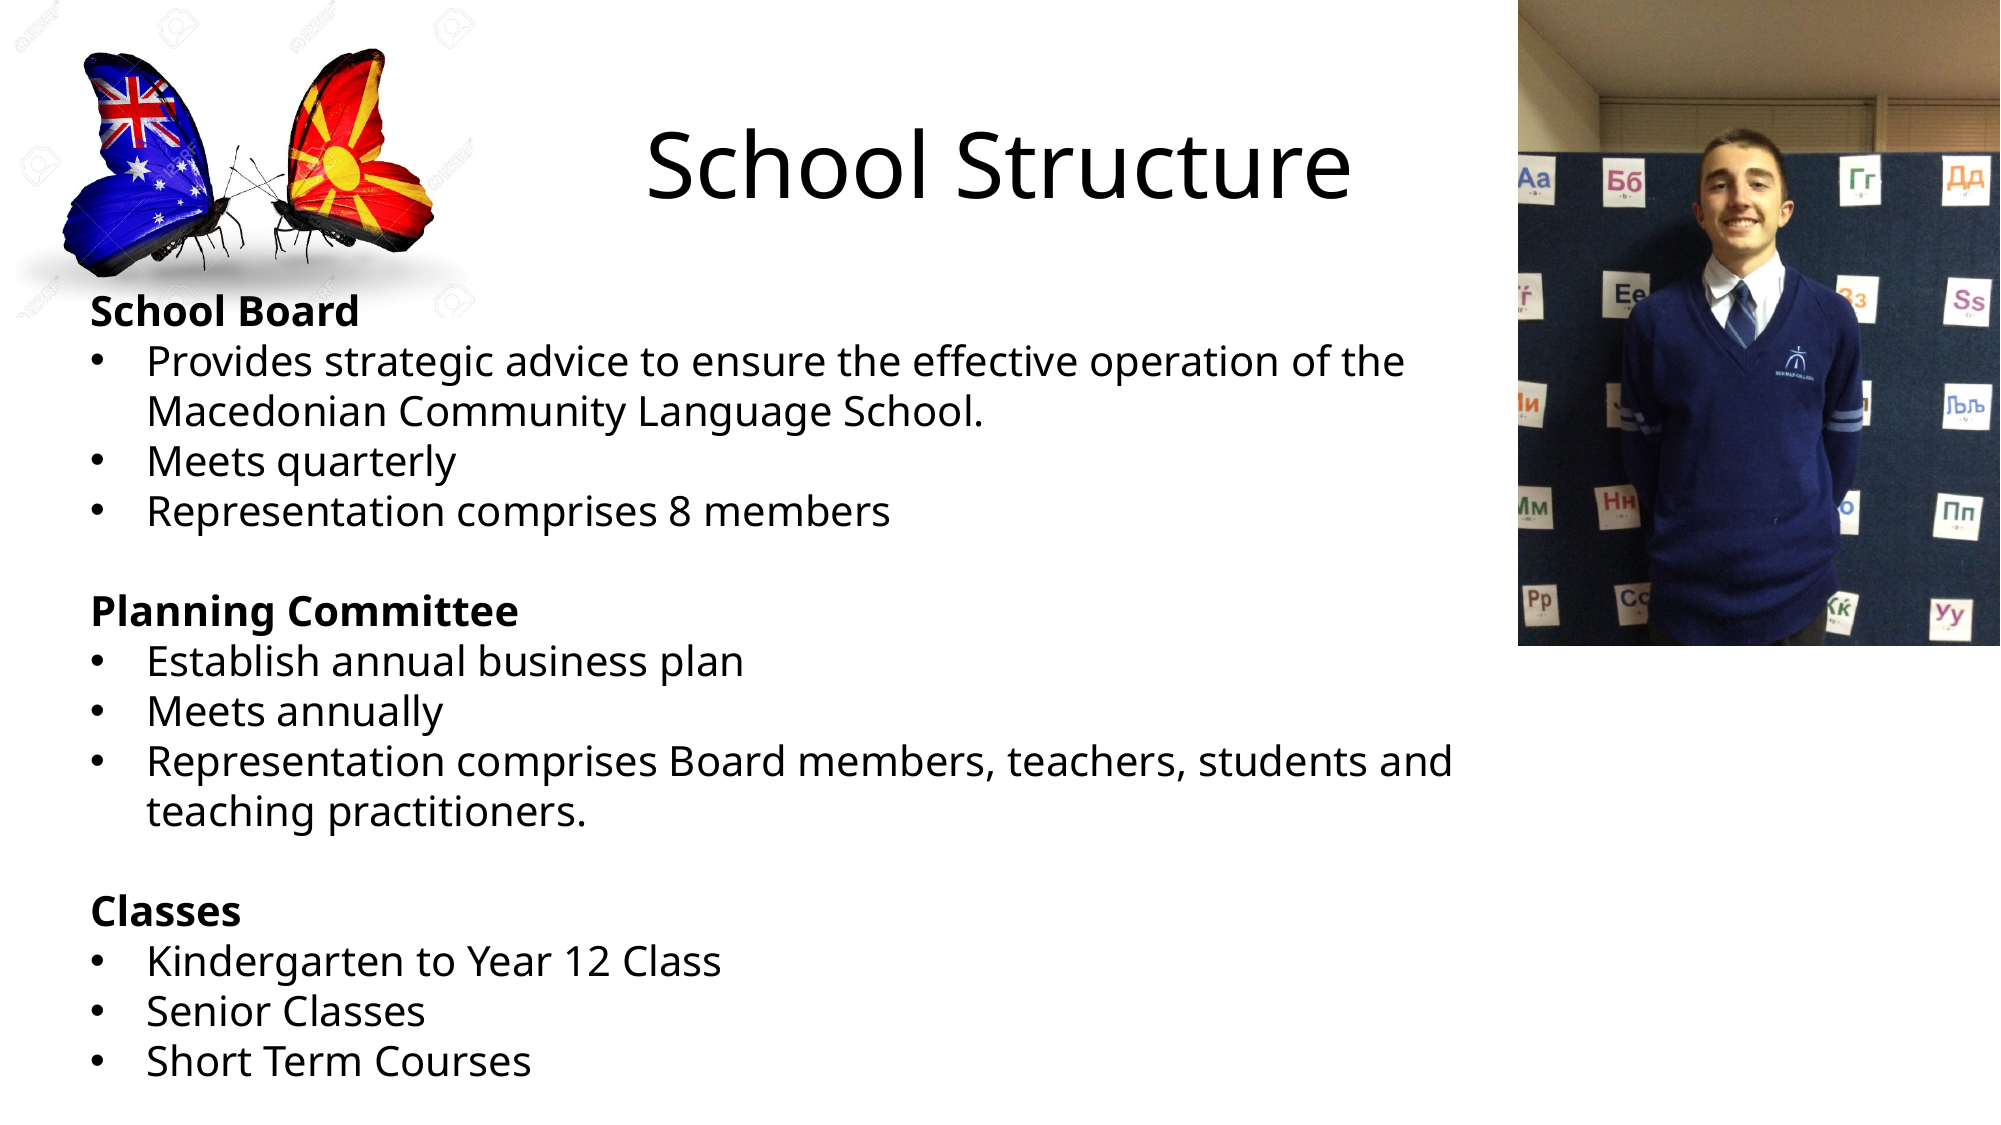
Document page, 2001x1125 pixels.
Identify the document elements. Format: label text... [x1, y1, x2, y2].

text_box School Board Provides strategic advice to ensure the effective operation of the Macedonian Community Language School. Meets quarterly Representation comprises 8 members Planning Committee Establish annual business plan Meets annually Representation comprises Board members, teachers, students and teaching practitioners. Classes Kindergarten to Year 12 Class Senior Classes Short Term Courses [75, 277, 1501, 1093]
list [0, 0, 488, 318]
title School Structure [488, 59, 1518, 277]
picture [1435, 0, 2000, 646]
